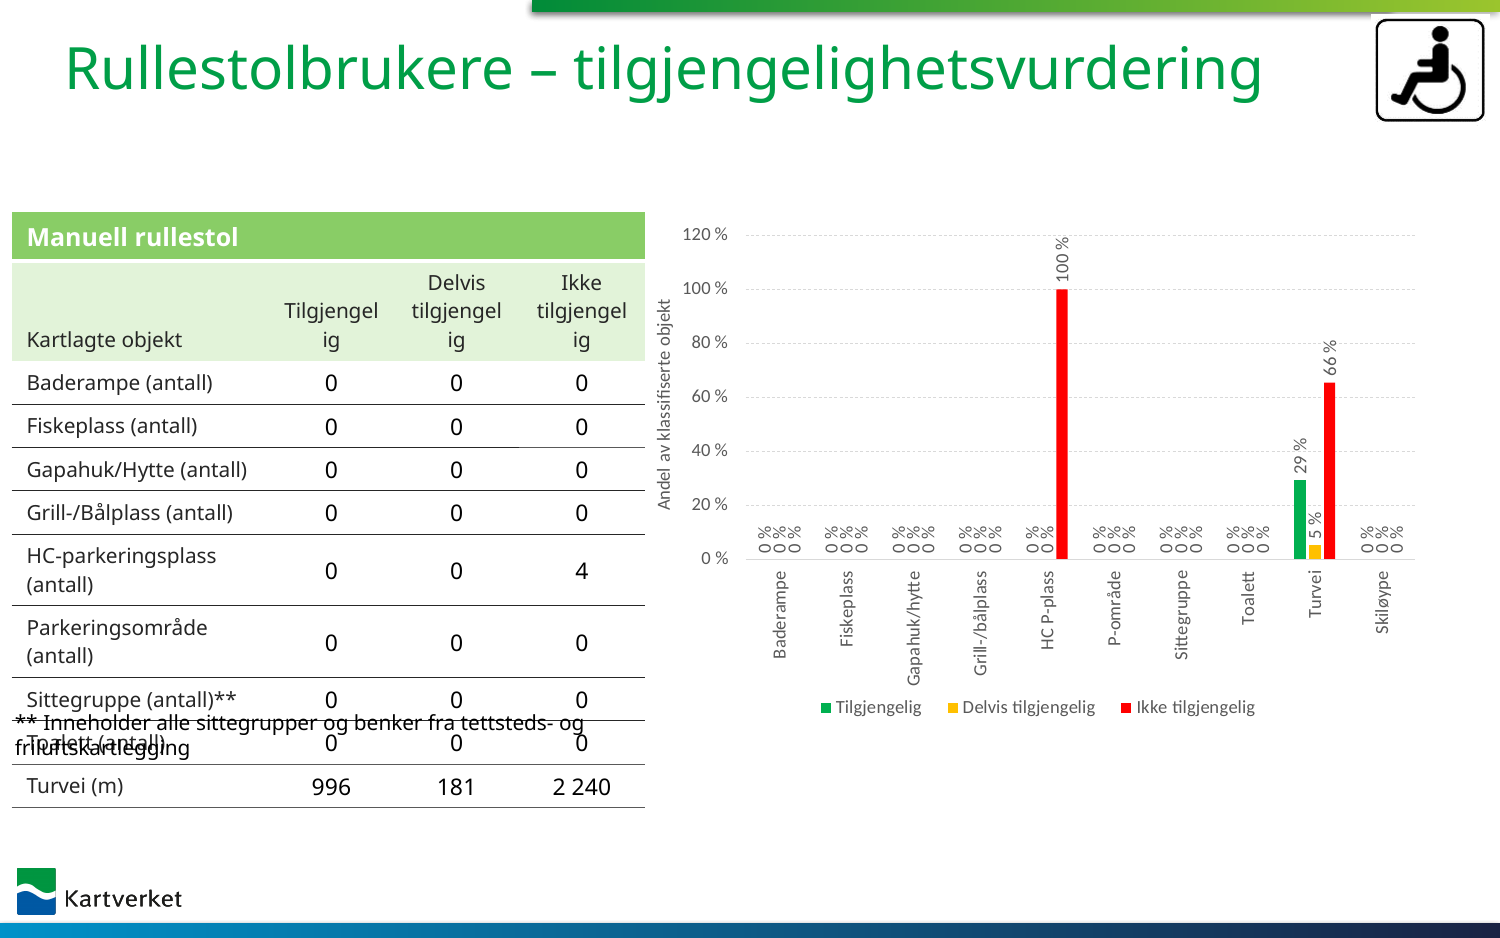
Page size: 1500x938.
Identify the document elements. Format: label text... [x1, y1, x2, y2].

text_box Rullestolbrukere – tilgjengelighetsvurdering [49, 12, 1372, 109]
table_cell 0 [394, 448, 519, 490]
table_cell 0 [269, 606, 394, 677]
table_cell Kartlagte objekt [12, 263, 269, 361]
table_cell Fiskeplass (antall) [12, 405, 269, 447]
table_cell HC-parkeringsplass (antall) [12, 535, 269, 605]
table_cell 4 [519, 535, 638, 605]
table_cell 996 [269, 768, 394, 807]
table_cell 0 [269, 361, 394, 404]
table_cell Tilgjengelig [269, 263, 394, 361]
picture [1371, 13, 1491, 127]
table_cell Sittegruppe (antall)** [12, 678, 269, 702]
table_cell 0 [269, 678, 394, 702]
table_cell 0 [519, 678, 638, 702]
table_cell 181 [394, 768, 519, 807]
table_cell Gapahuk/Hytte (antall) [12, 448, 269, 490]
table_cell Grill-/Bålplass (antall) [12, 491, 269, 534]
table_cell 0 [394, 361, 519, 404]
table_cell 0 [394, 606, 519, 677]
table_cell 0 [394, 678, 519, 702]
table_cell 0 [394, 405, 519, 447]
table_cell 0 [269, 405, 394, 447]
table_cell 0 [519, 606, 638, 677]
table_cell 0 [269, 491, 394, 534]
table_cell 0 [394, 535, 519, 605]
table_cell 0 [519, 448, 638, 490]
table_cell 2 240 [519, 768, 645, 807]
text_box ** Inneholder alle sittegrupper og benker fra tettsteds- og friluftskartlegging [0, 702, 745, 768]
table_cell Delvis tilgjengelig [394, 263, 519, 361]
table_cell 0 [519, 491, 638, 534]
table_cell 0 [519, 405, 638, 447]
table_header Manuell rullestol [12, 212, 645, 259]
table_cell Baderampe (antall) [12, 361, 269, 404]
table_cell 0 [394, 491, 519, 534]
table_cell Turvei (m) [12, 768, 269, 807]
table_cell Ikke tilgjengelig [519, 263, 638, 361]
table_cell 0 [269, 535, 394, 605]
table_cell Parkeringsområde (antall) [12, 606, 269, 677]
picture [643, 218, 1426, 728]
table_cell 0 [519, 361, 638, 404]
table_cell 0 [269, 448, 394, 490]
